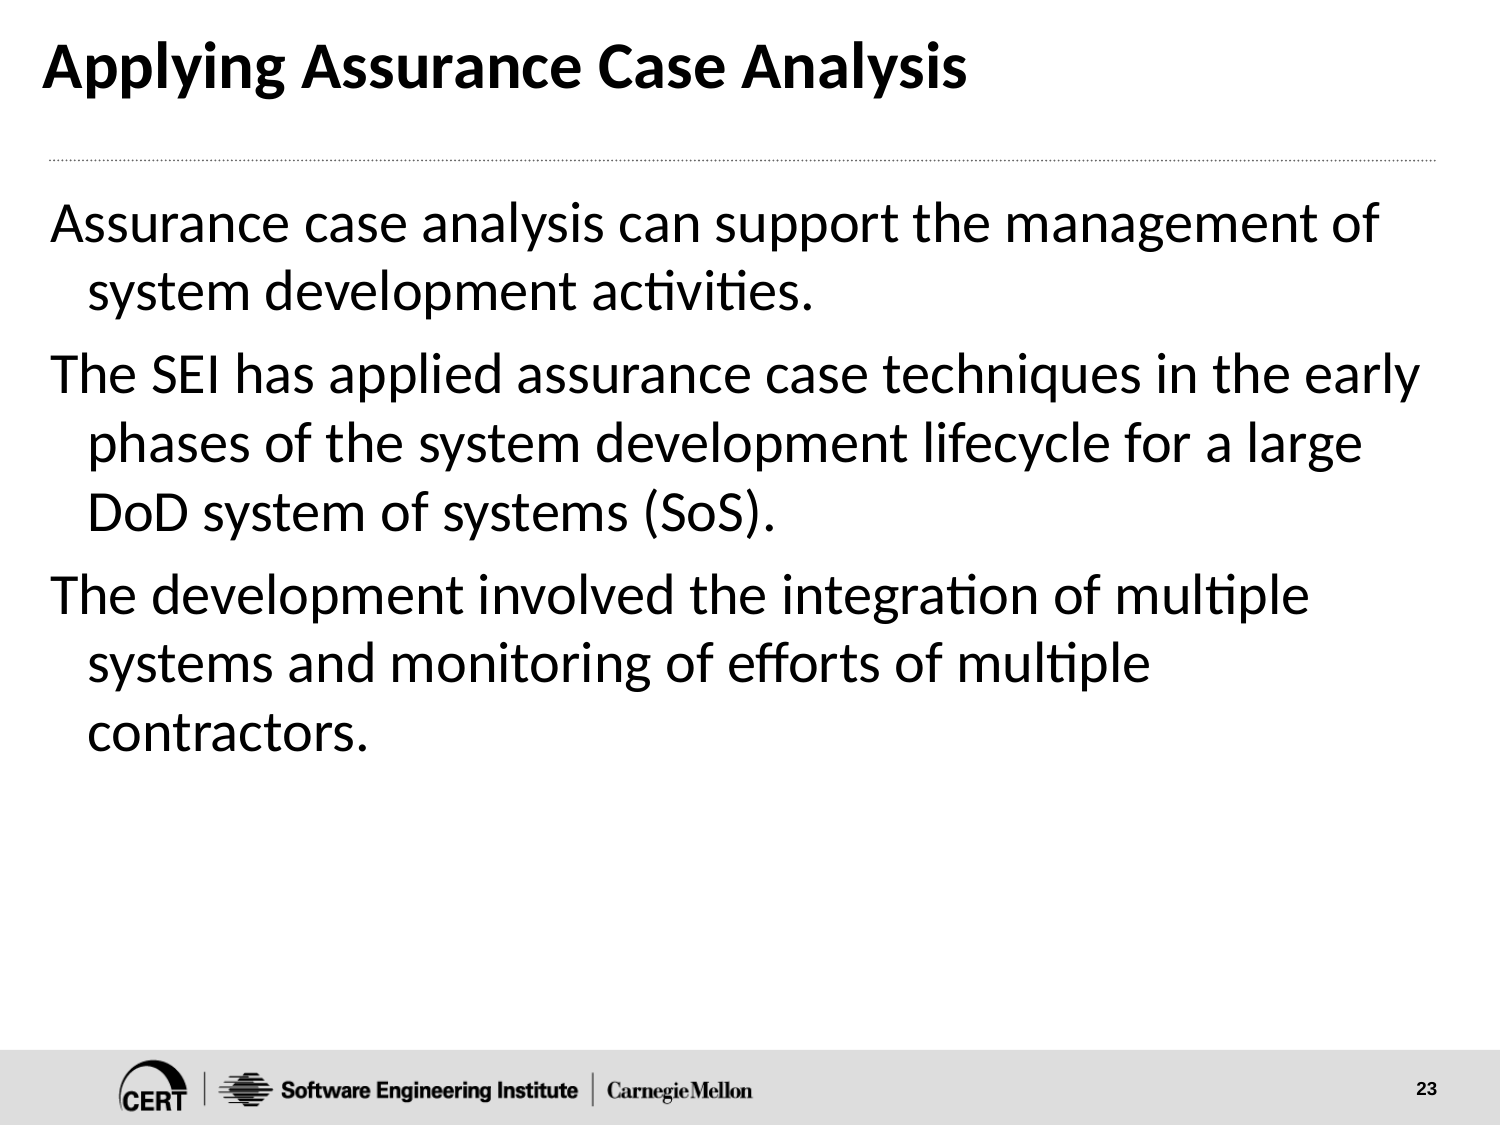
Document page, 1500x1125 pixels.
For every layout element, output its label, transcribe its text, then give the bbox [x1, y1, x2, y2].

title Applying Assurance Case Analysis [42, 37, 1434, 155]
picture [102, 1056, 765, 1117]
list Assurance case analysis can support the management of system development activities. The SEI has applied assurance case techniques in the early phases of the system development lifecycle for a large DoD system of systems (SoS). The development involved the integration of multiple systems and monitoring of efforts of multiple contractors. [49, 187, 1438, 1001]
